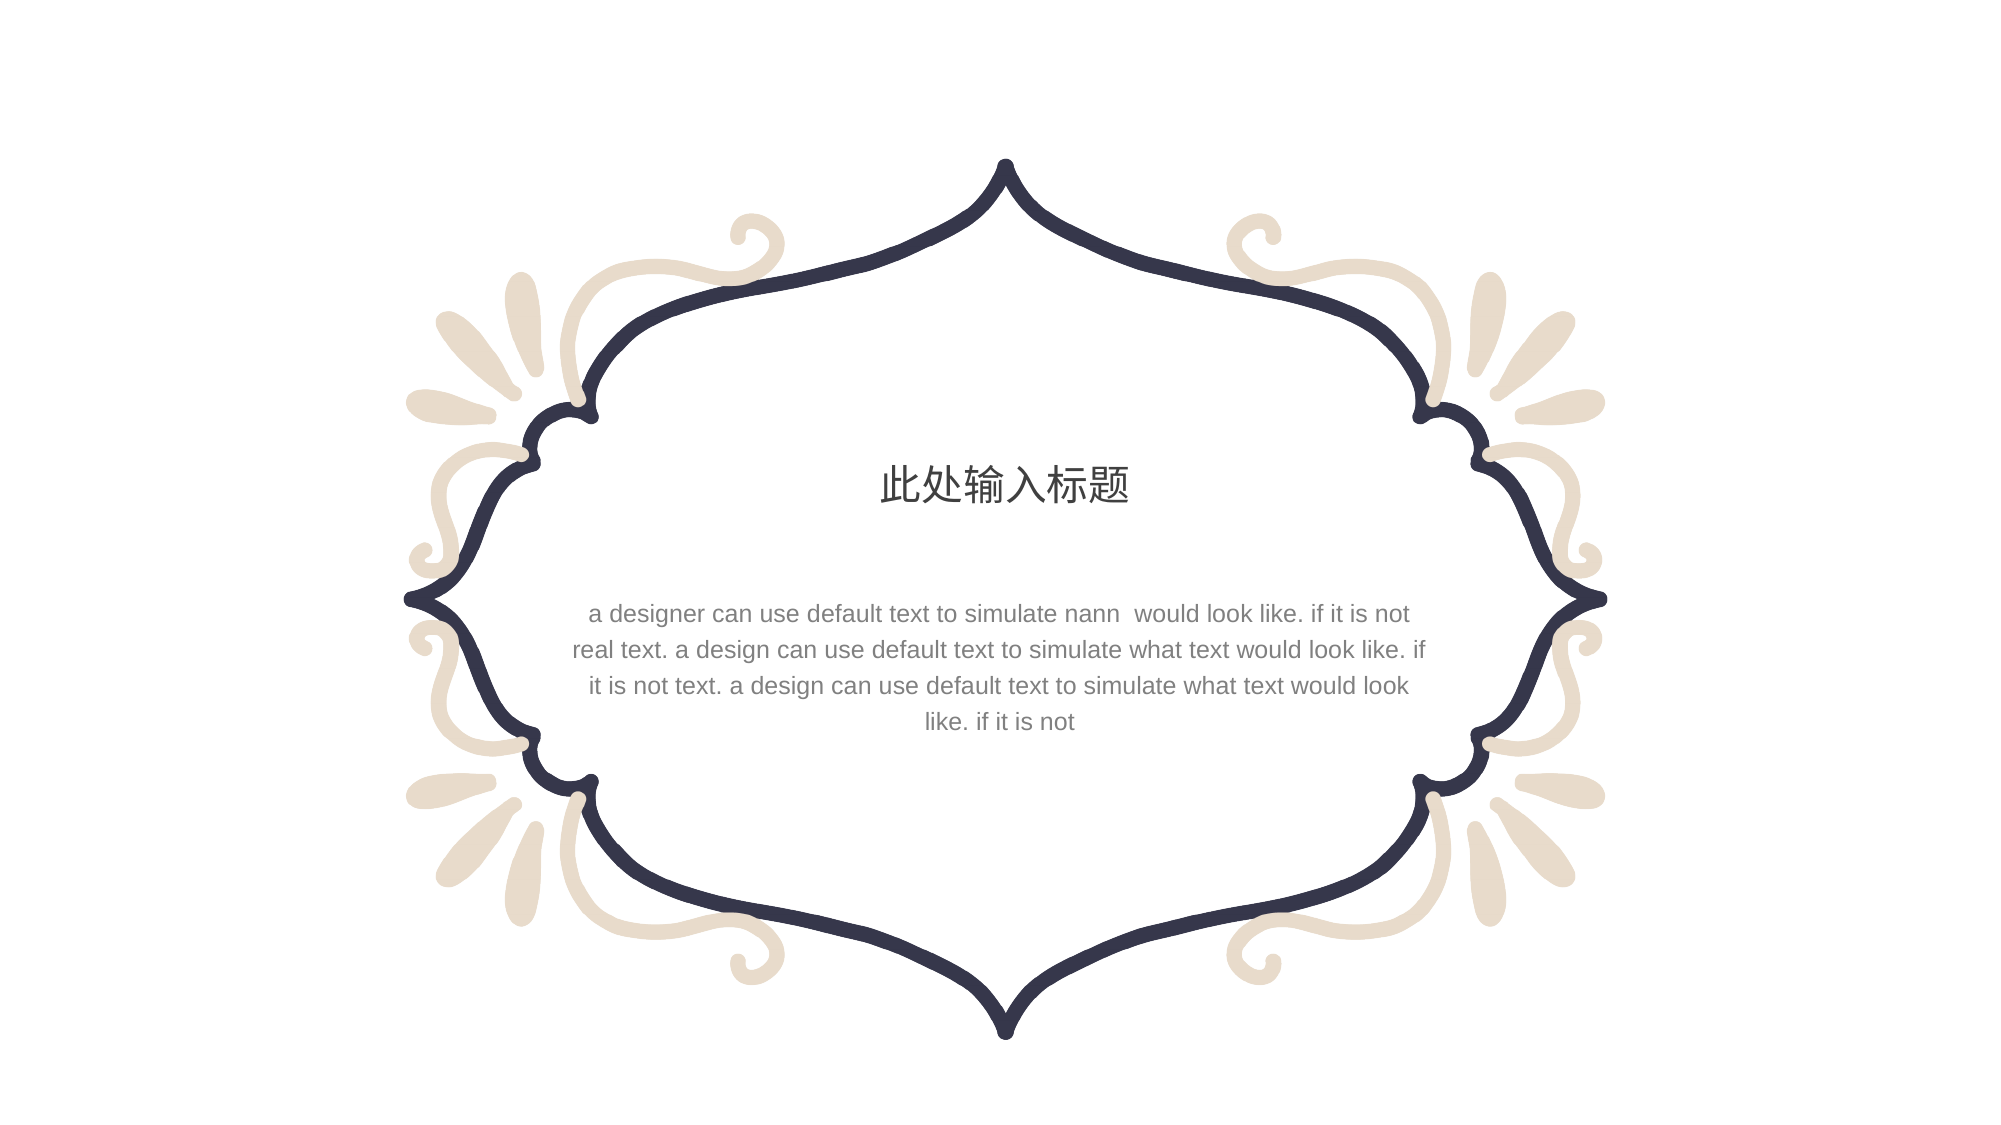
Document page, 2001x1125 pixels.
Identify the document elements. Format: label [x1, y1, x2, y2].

picture [270, 35, 1767, 1125]
